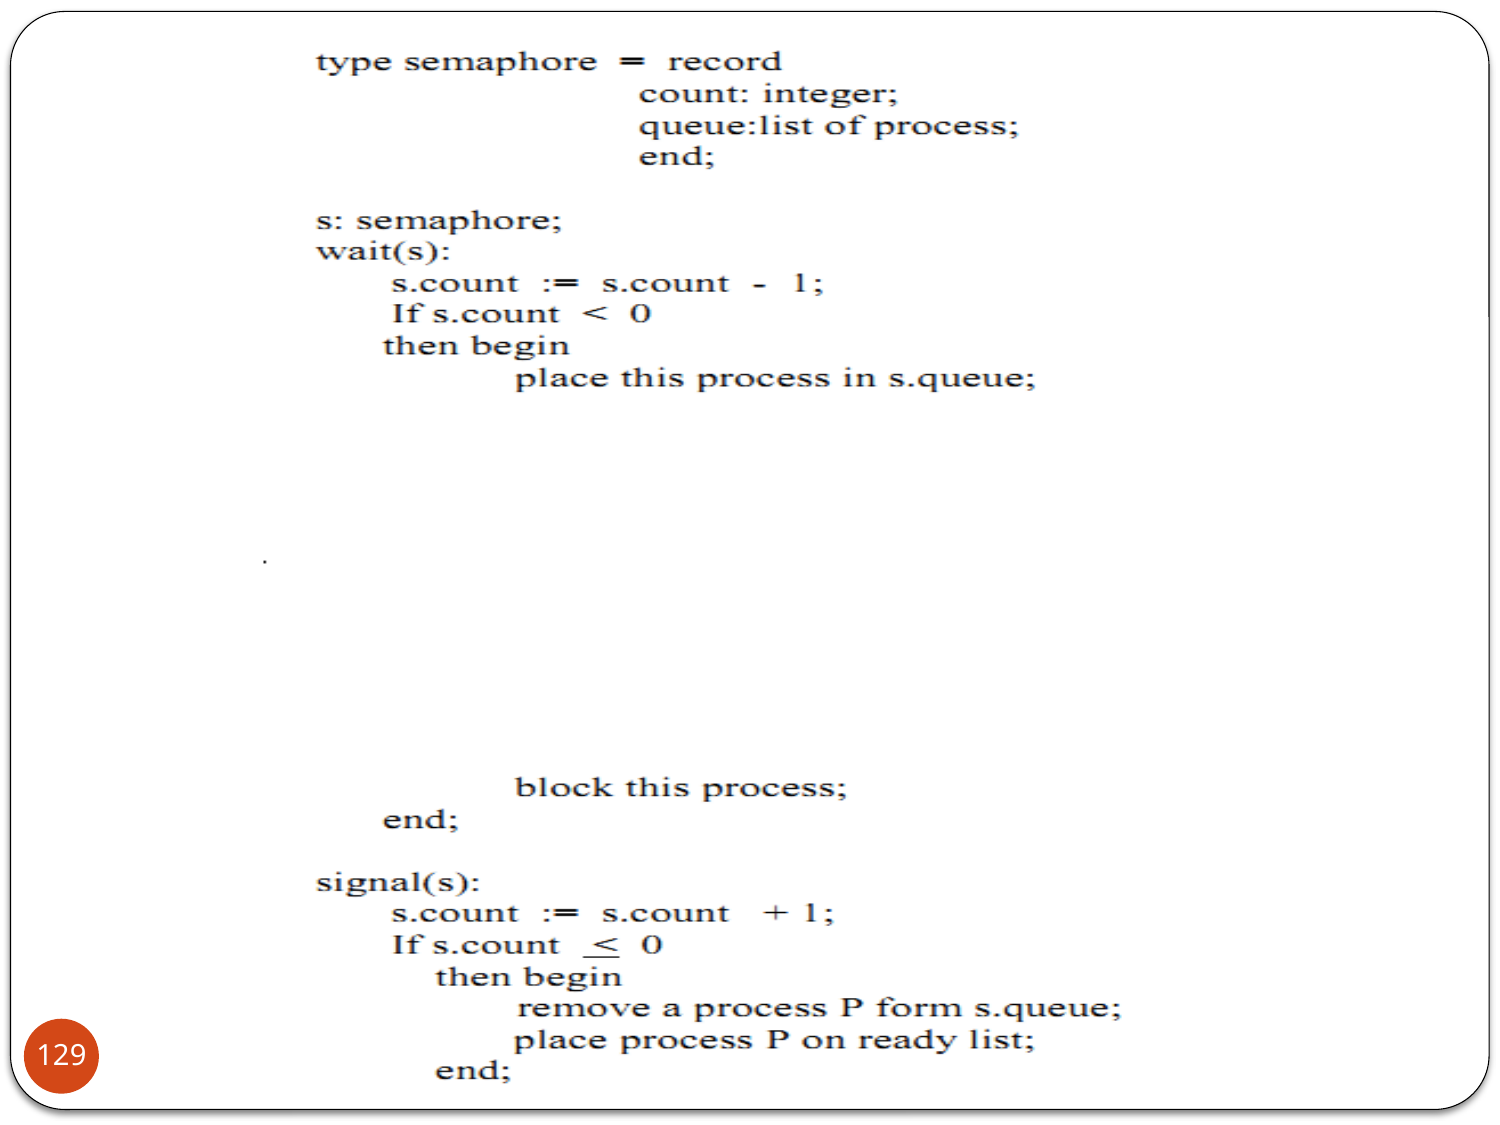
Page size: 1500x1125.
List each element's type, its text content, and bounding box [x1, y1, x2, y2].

slide_number 129 [23, 1018, 99, 1094]
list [262, 48, 1163, 1090]
